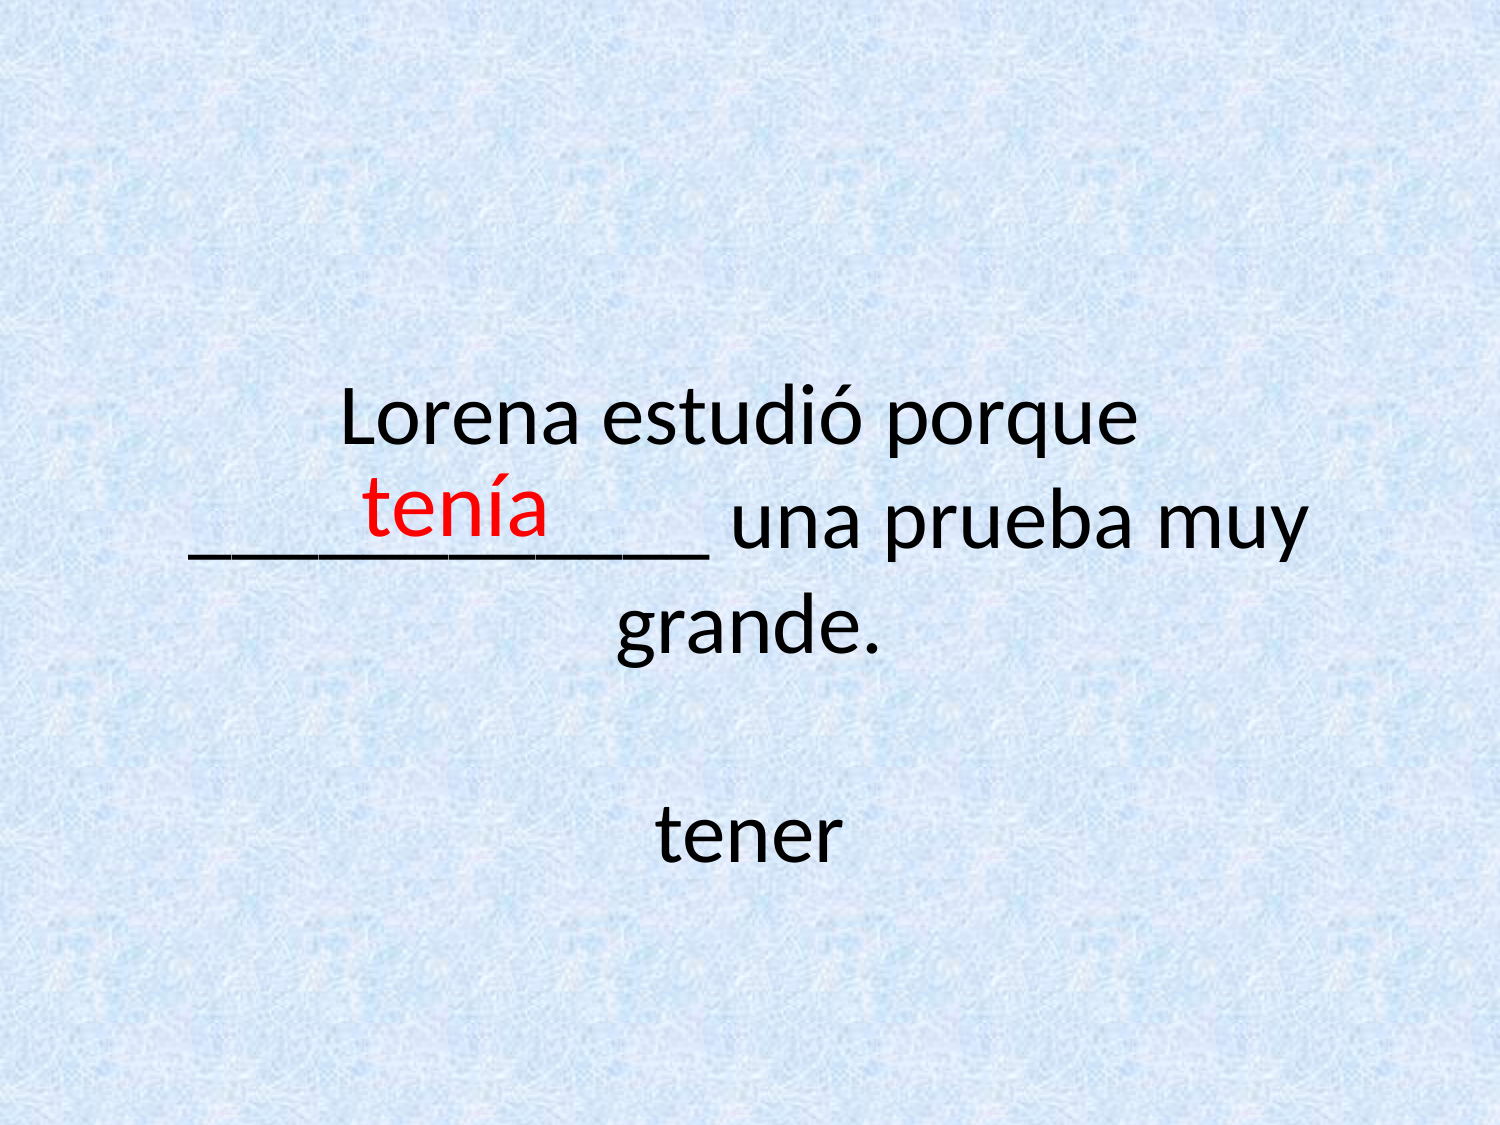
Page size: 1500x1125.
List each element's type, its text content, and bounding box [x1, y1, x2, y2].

title Lorena estudió porque ____________ una prueba muy grande. tener [112, 349, 1388, 888]
subtitle tenía [262, 437, 651, 576]
picture [0, 0, 1500, 1125]
